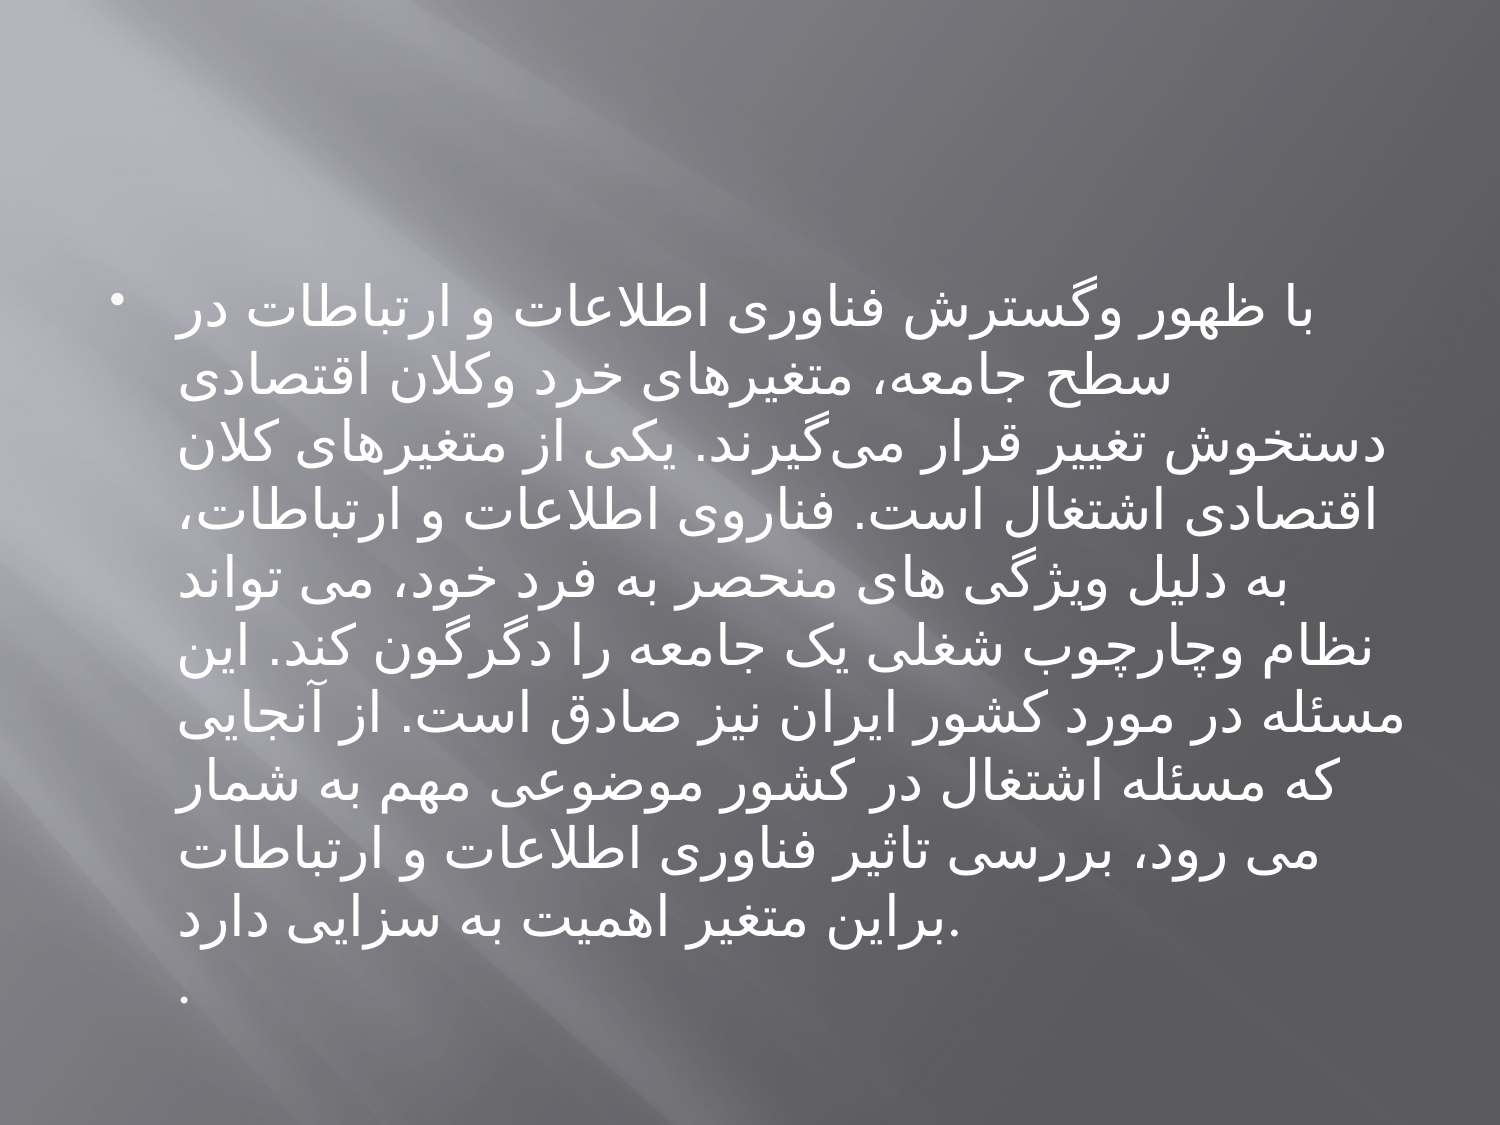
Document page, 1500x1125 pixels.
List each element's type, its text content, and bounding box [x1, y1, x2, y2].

list با ظهور وگسترش فناوری اطلاعات و ارتباطات در سطح جامعه، متغیرهای خرد وکلان اقتصادی دستخوش تغییر قرار می‌گیرند. یکی از متغیرهای کلان اقتصادی اشتغال است. فناروی اطلاعات و ارتباطات، به دلیل ویژگی های منحصر به فرد خود، می تواند نظام وچارچوب شغلی یک جامعه را دگرگون کند. این مسئله در مورد کشور ایران نیز صادق است. از آنجایی که مسئله اشتغال در کشور موضوعی مهم به شمار می رود، بررسی تاثیر فناوری اطلاعات و ارتباطات براین متغیر اهمیت به سزایی دارد. . [75, 262, 1425, 1035]
